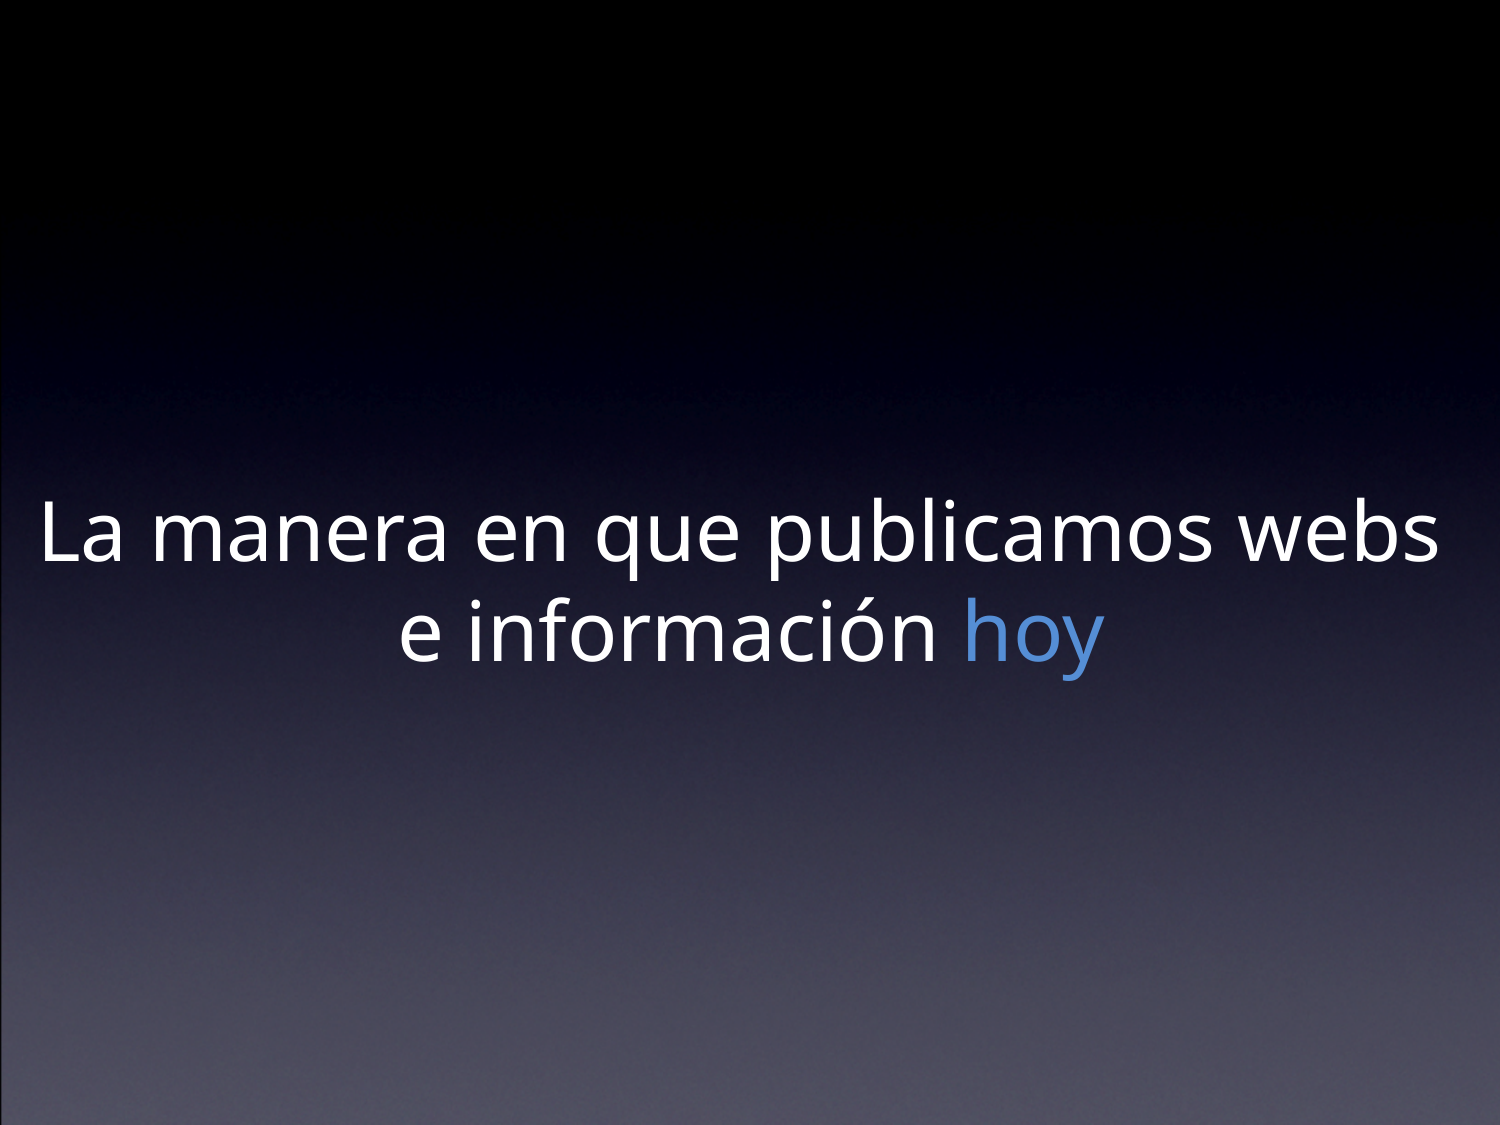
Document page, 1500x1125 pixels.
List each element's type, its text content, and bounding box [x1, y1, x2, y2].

text_box La manera en que publicamos webs e información hoy [383, 442, 1118, 714]
picture [0, 0, 1500, 1125]
